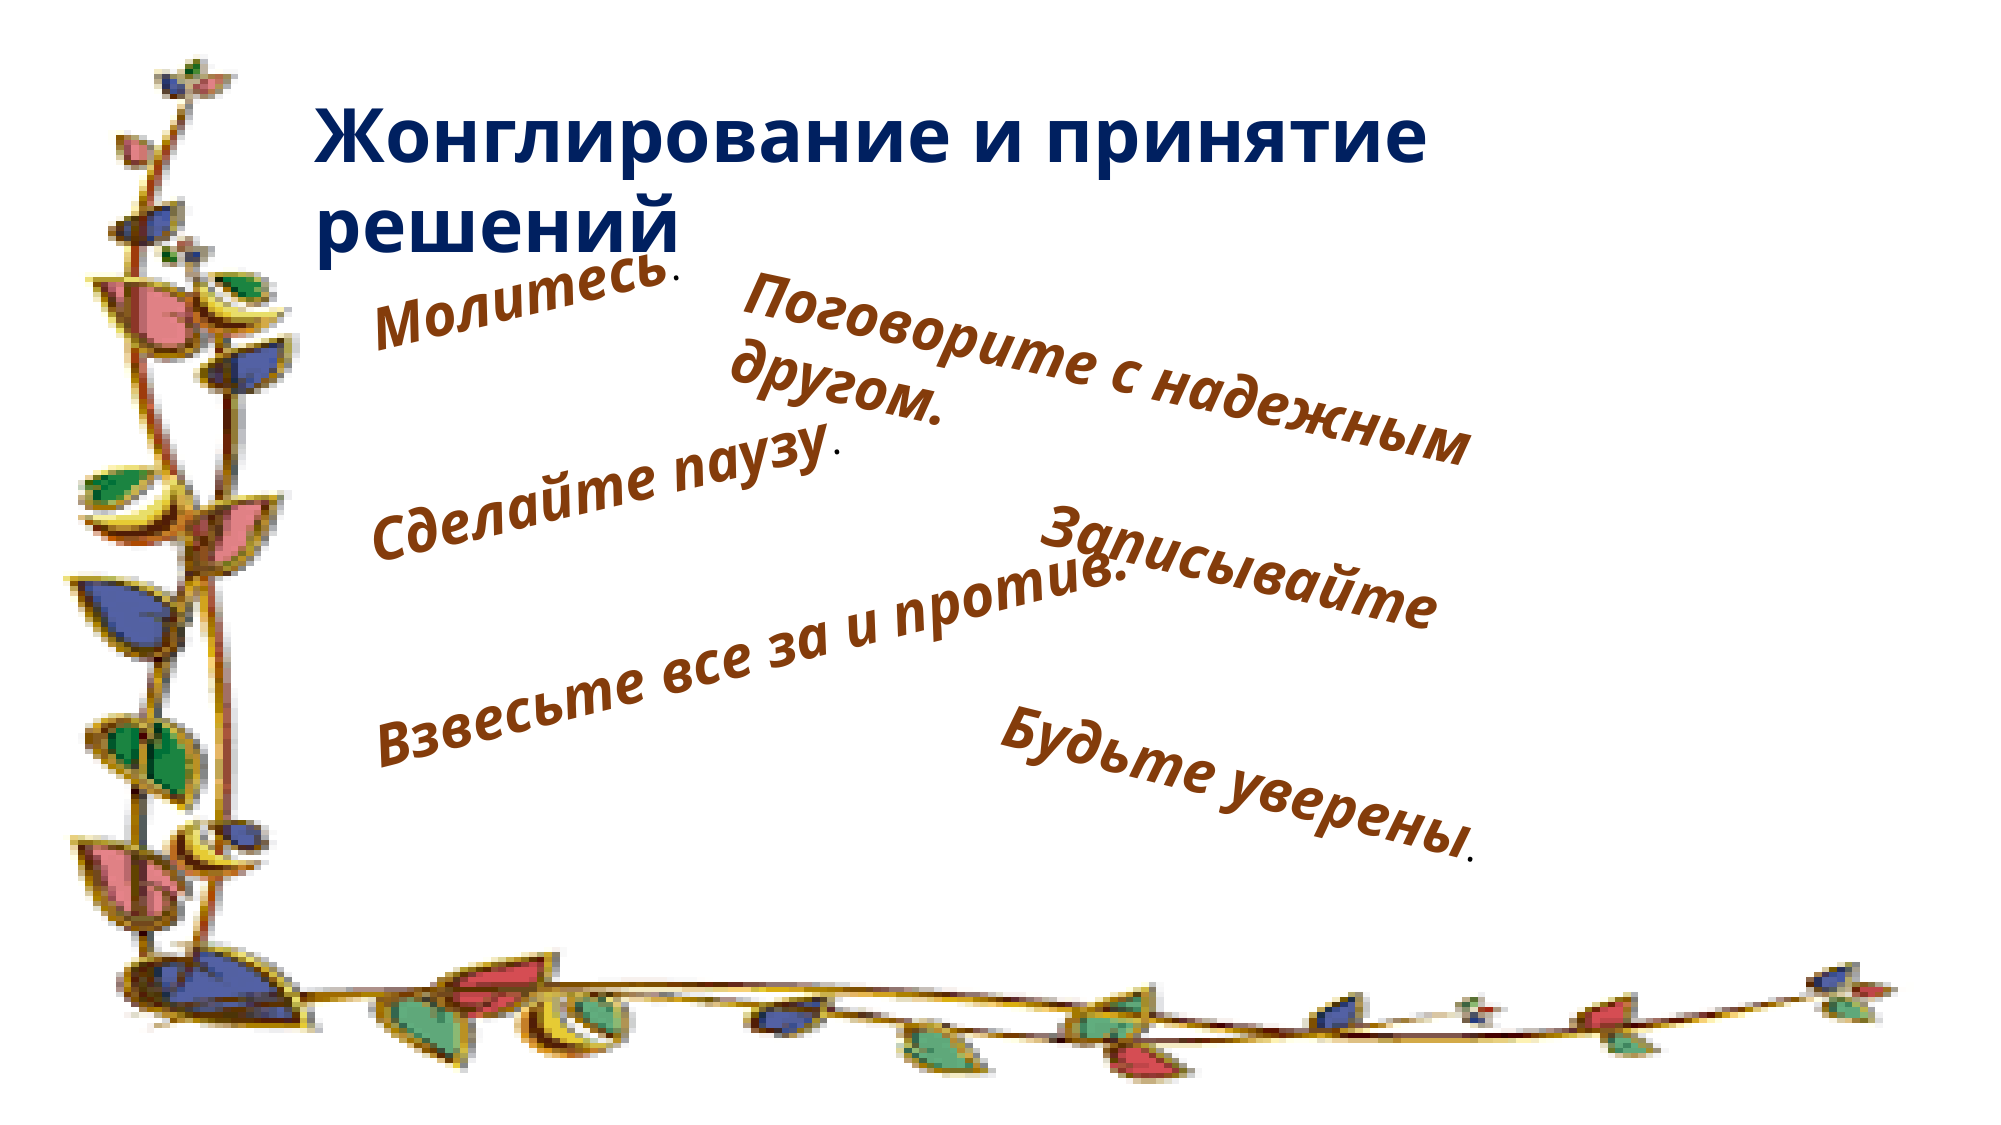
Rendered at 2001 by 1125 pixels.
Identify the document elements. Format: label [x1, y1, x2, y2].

list [63, 44, 1937, 1084]
